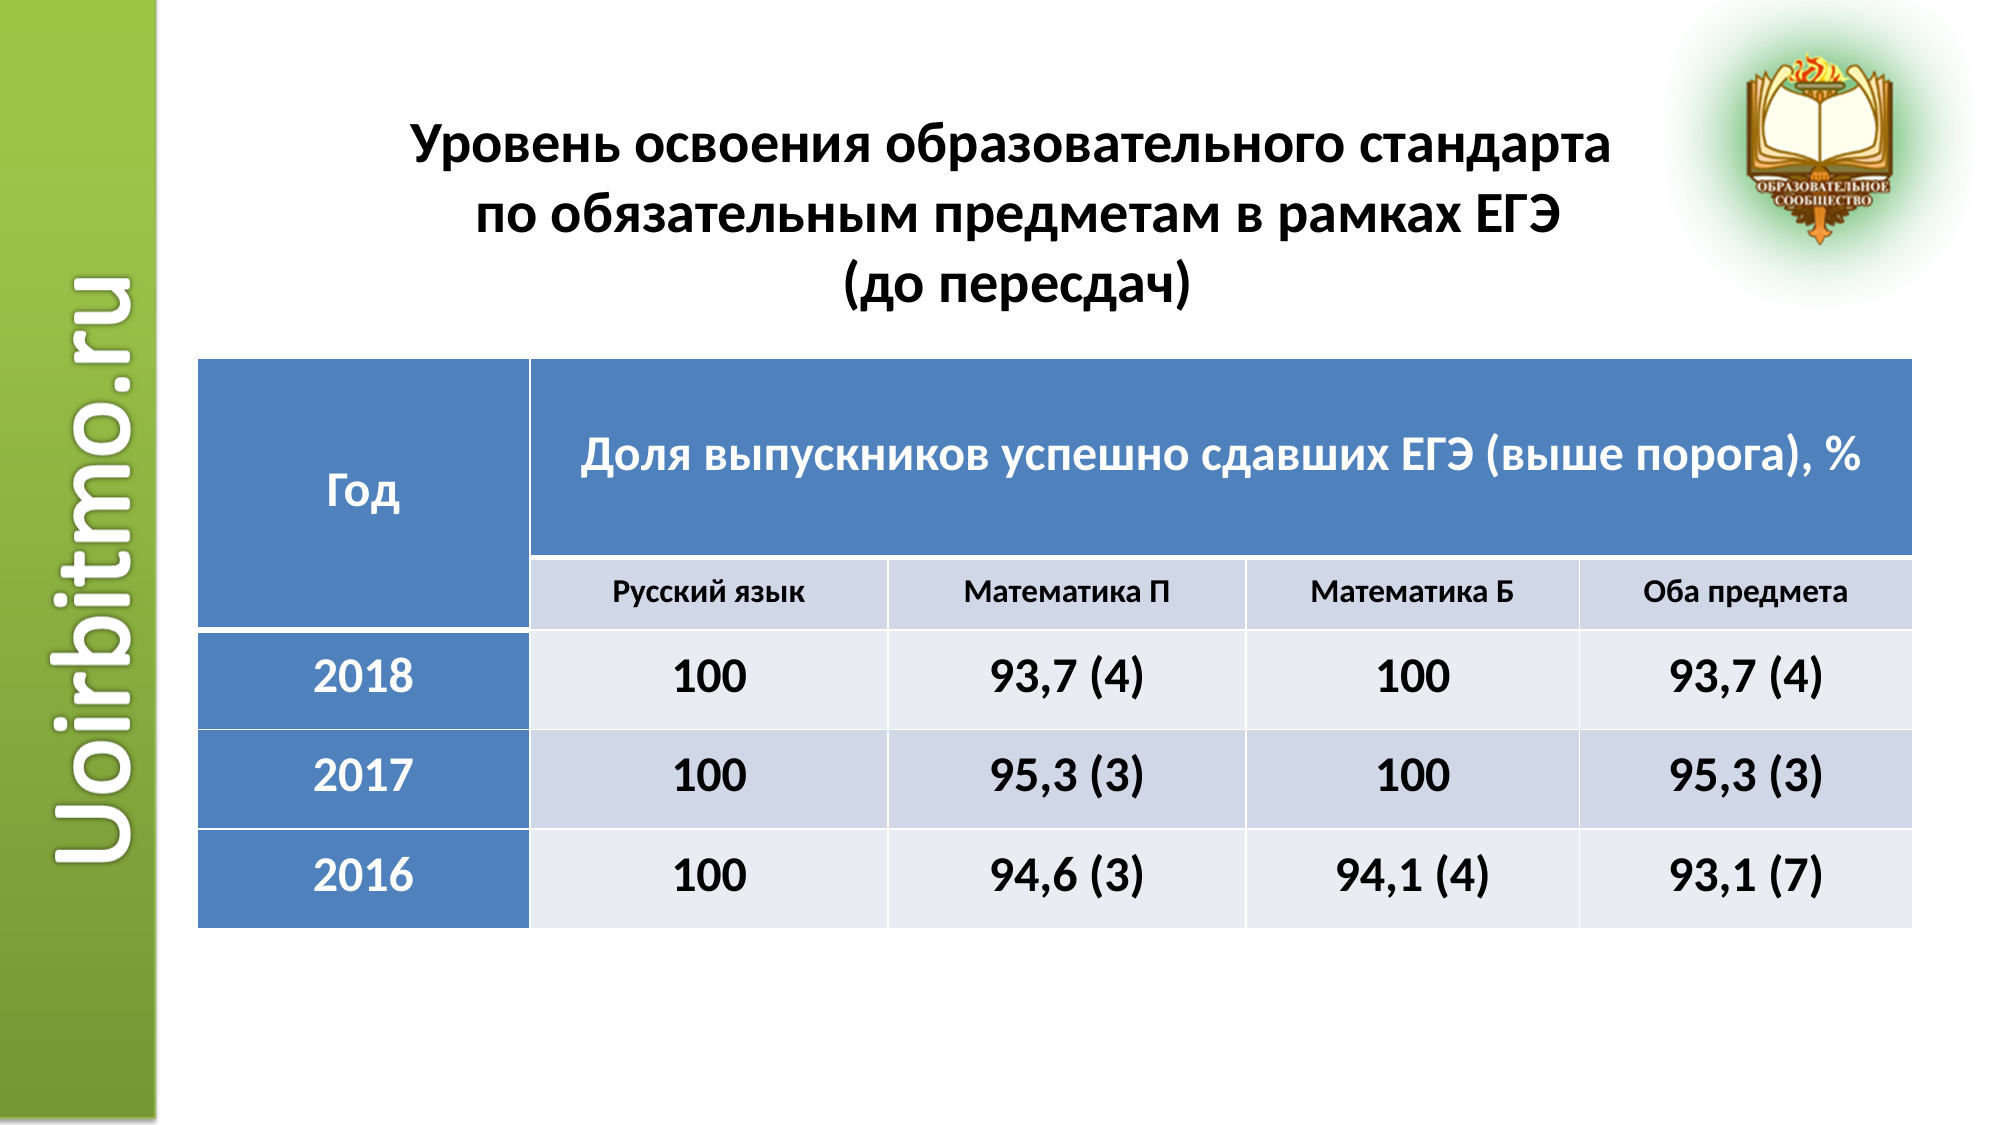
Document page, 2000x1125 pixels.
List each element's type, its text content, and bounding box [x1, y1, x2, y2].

table_cell 100 [1247, 631, 1579, 729]
table_cell 2018 [198, 633, 529, 729]
table_cell 94,6 (3) [889, 830, 1245, 928]
title Уровень освоения образовательного стандарта по обязательным предметам в рамках ЕГЭ (до пересдач) [117, 104, 1918, 315]
table_cell 2016 [198, 830, 529, 928]
table_cell Математика Б [1247, 560, 1579, 629]
table_header Год [198, 359, 529, 627]
table_cell 100 [531, 730, 887, 828]
table_cell 2017 [198, 730, 529, 828]
table_cell 100 [531, 631, 887, 729]
table_header Доля выпускников успешно сдавших ЕГЭ (выше порога), % [531, 359, 1912, 555]
table_cell 95,3 (3) [1580, 730, 1912, 828]
table_cell Русский язык [531, 560, 887, 629]
table_cell 100 [531, 830, 887, 928]
table_cell Математика П [889, 560, 1245, 629]
table_cell Оба предмета [1580, 560, 1912, 629]
table_cell 93,7 (4) [1580, 631, 1912, 729]
table_cell 95,3 (3) [889, 730, 1245, 828]
table_cell 93,1 (7) [1580, 830, 1912, 928]
picture [0, 0, 2000, 1125]
table_cell 100 [1247, 730, 1579, 828]
table_cell 94,1 (4) [1247, 830, 1579, 928]
table_cell 93,7 (4) [889, 631, 1245, 729]
